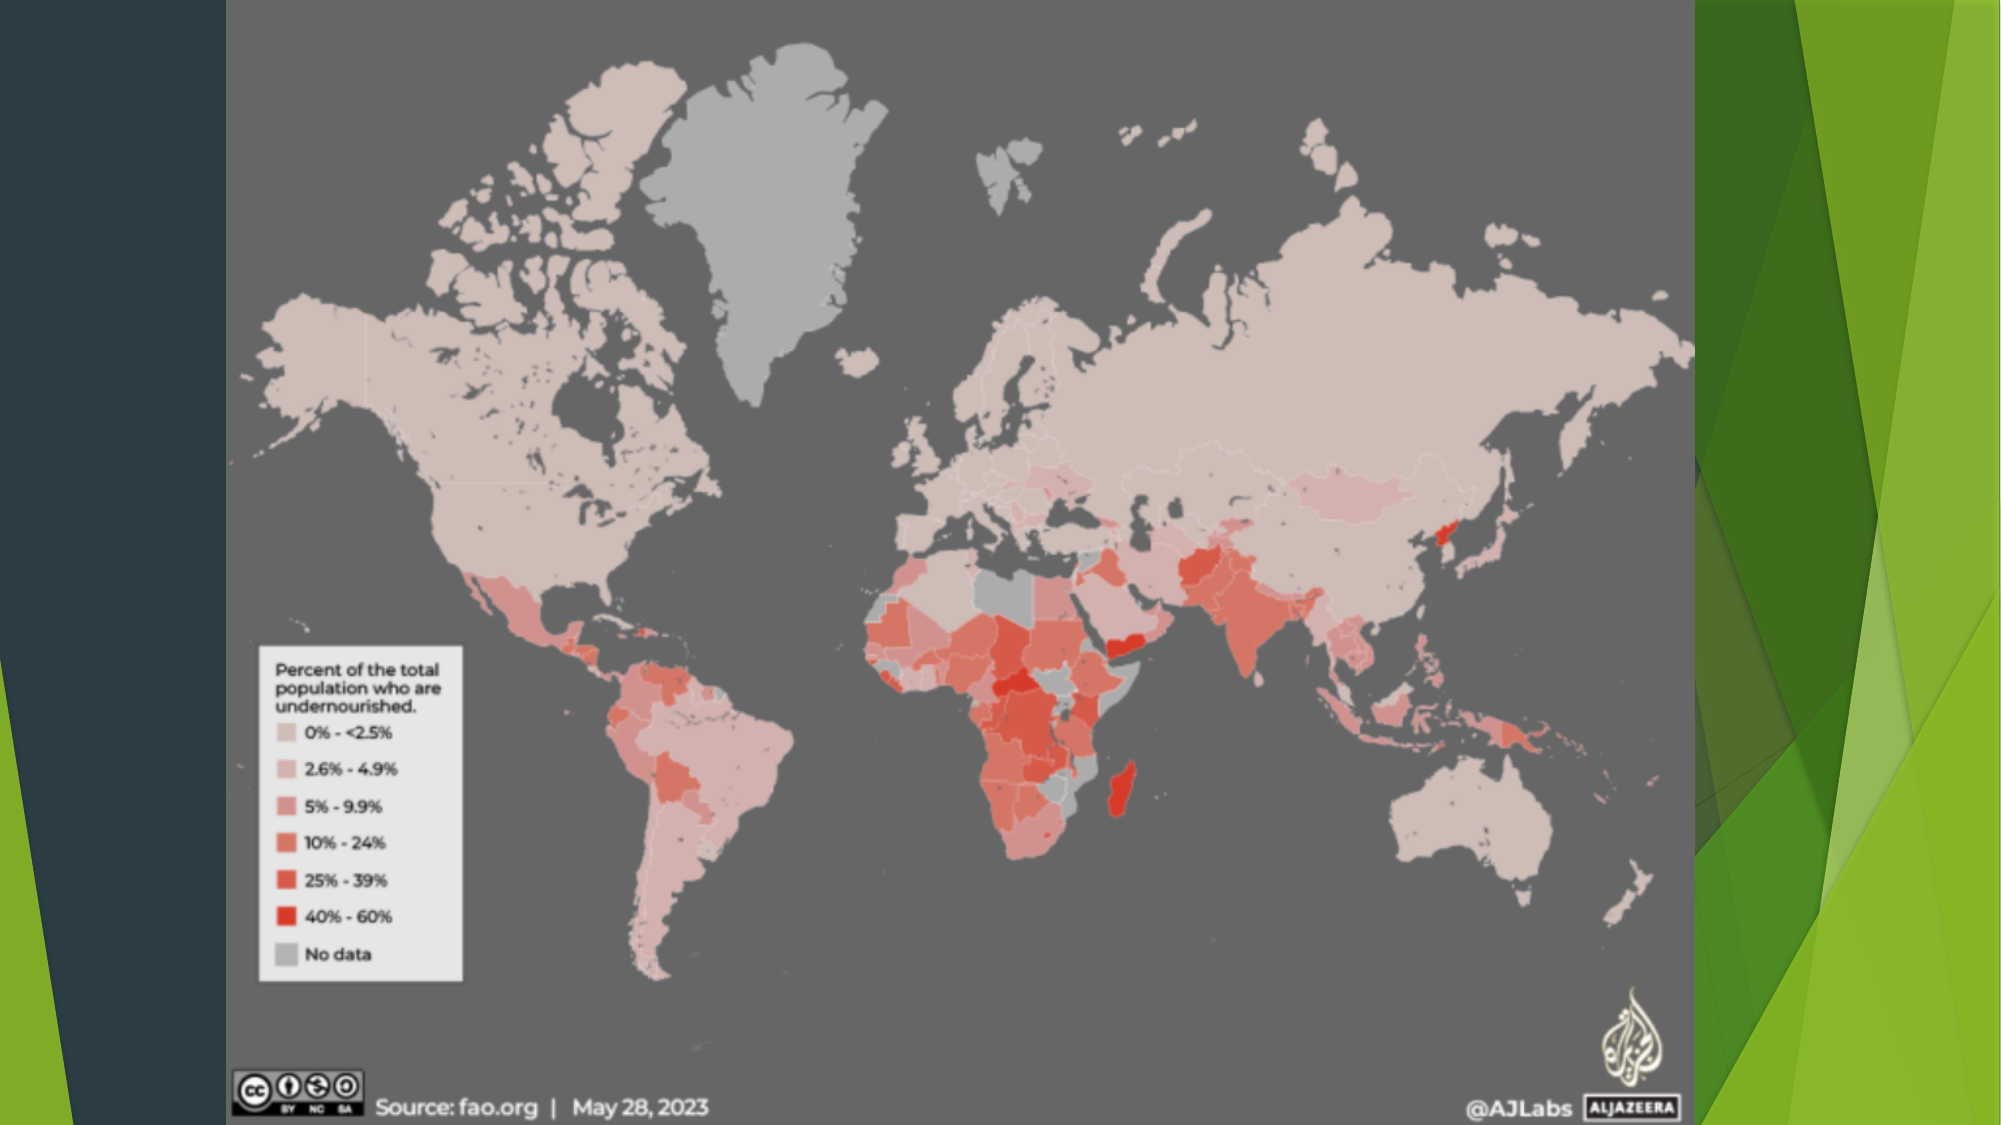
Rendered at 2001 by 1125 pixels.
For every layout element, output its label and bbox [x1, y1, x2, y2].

picture [226, 0, 1696, 1125]
